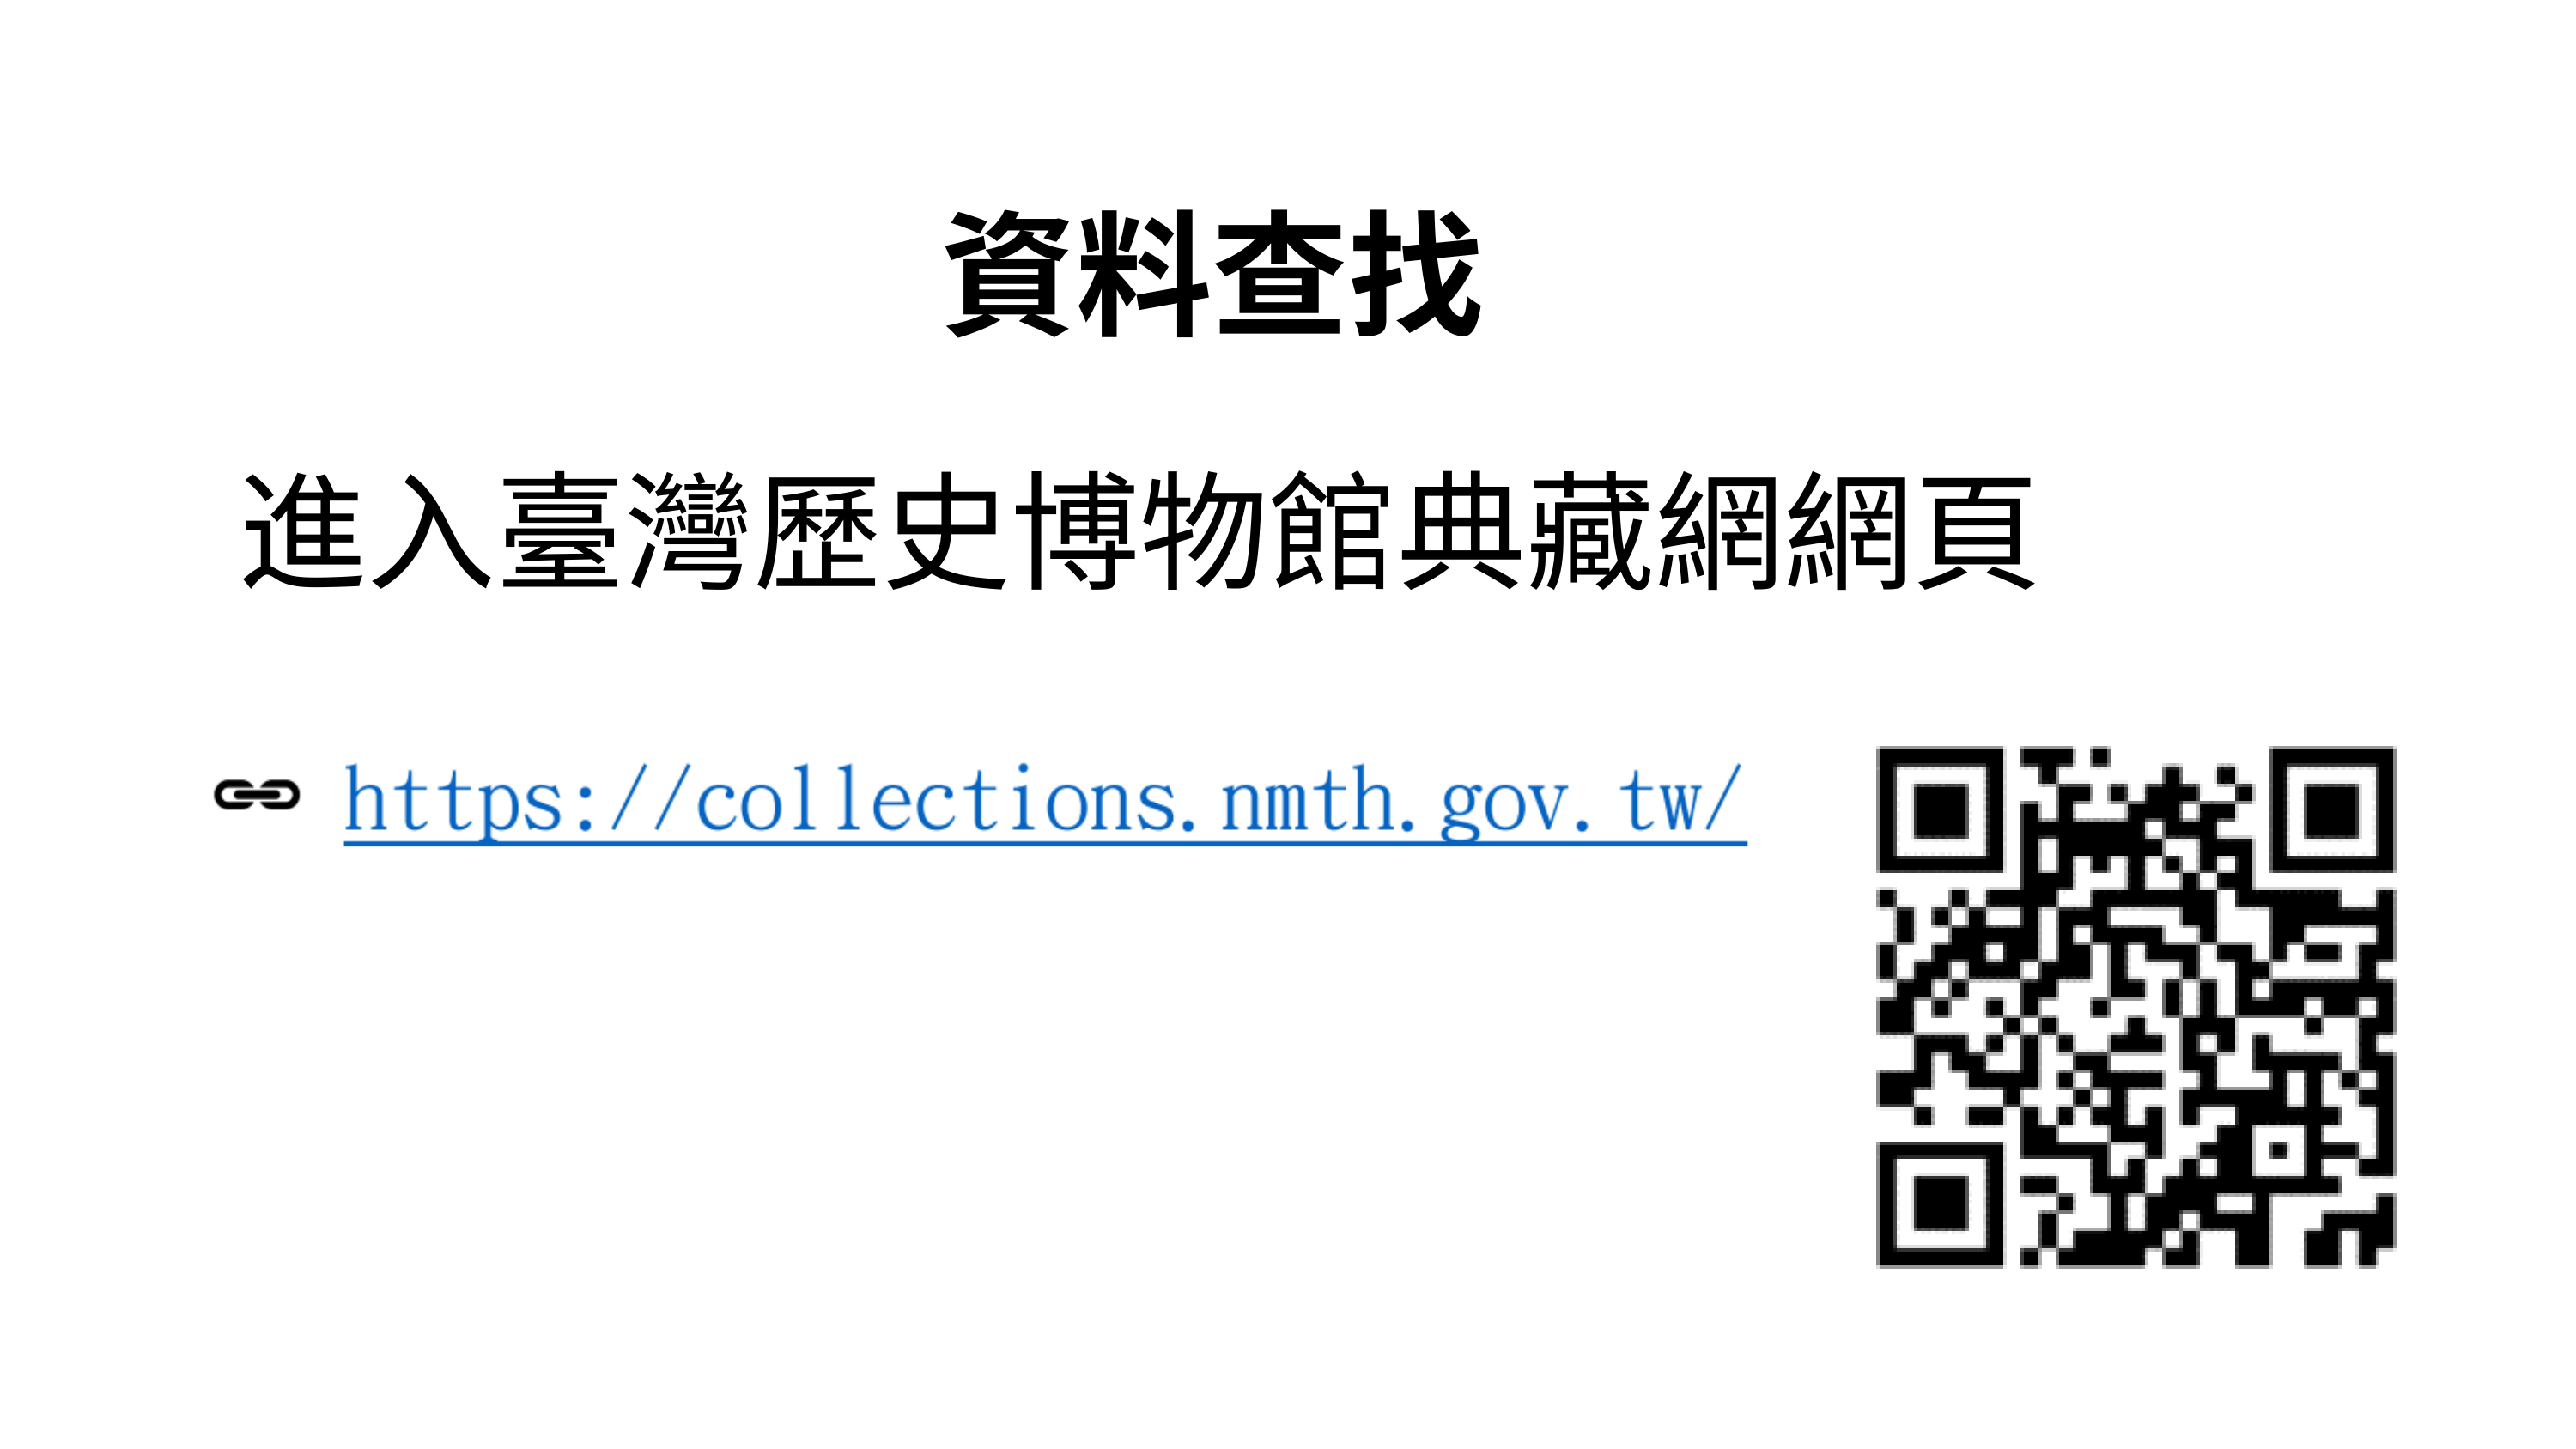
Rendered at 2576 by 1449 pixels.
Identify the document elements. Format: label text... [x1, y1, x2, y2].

text_box [1835, 698, 2432, 1304]
text_box 資料查找 [125, 124, 2300, 354]
text_box 進入臺灣歷史博物館典藏網網頁 [52, 389, 2227, 605]
text_box [188, 724, 1781, 880]
